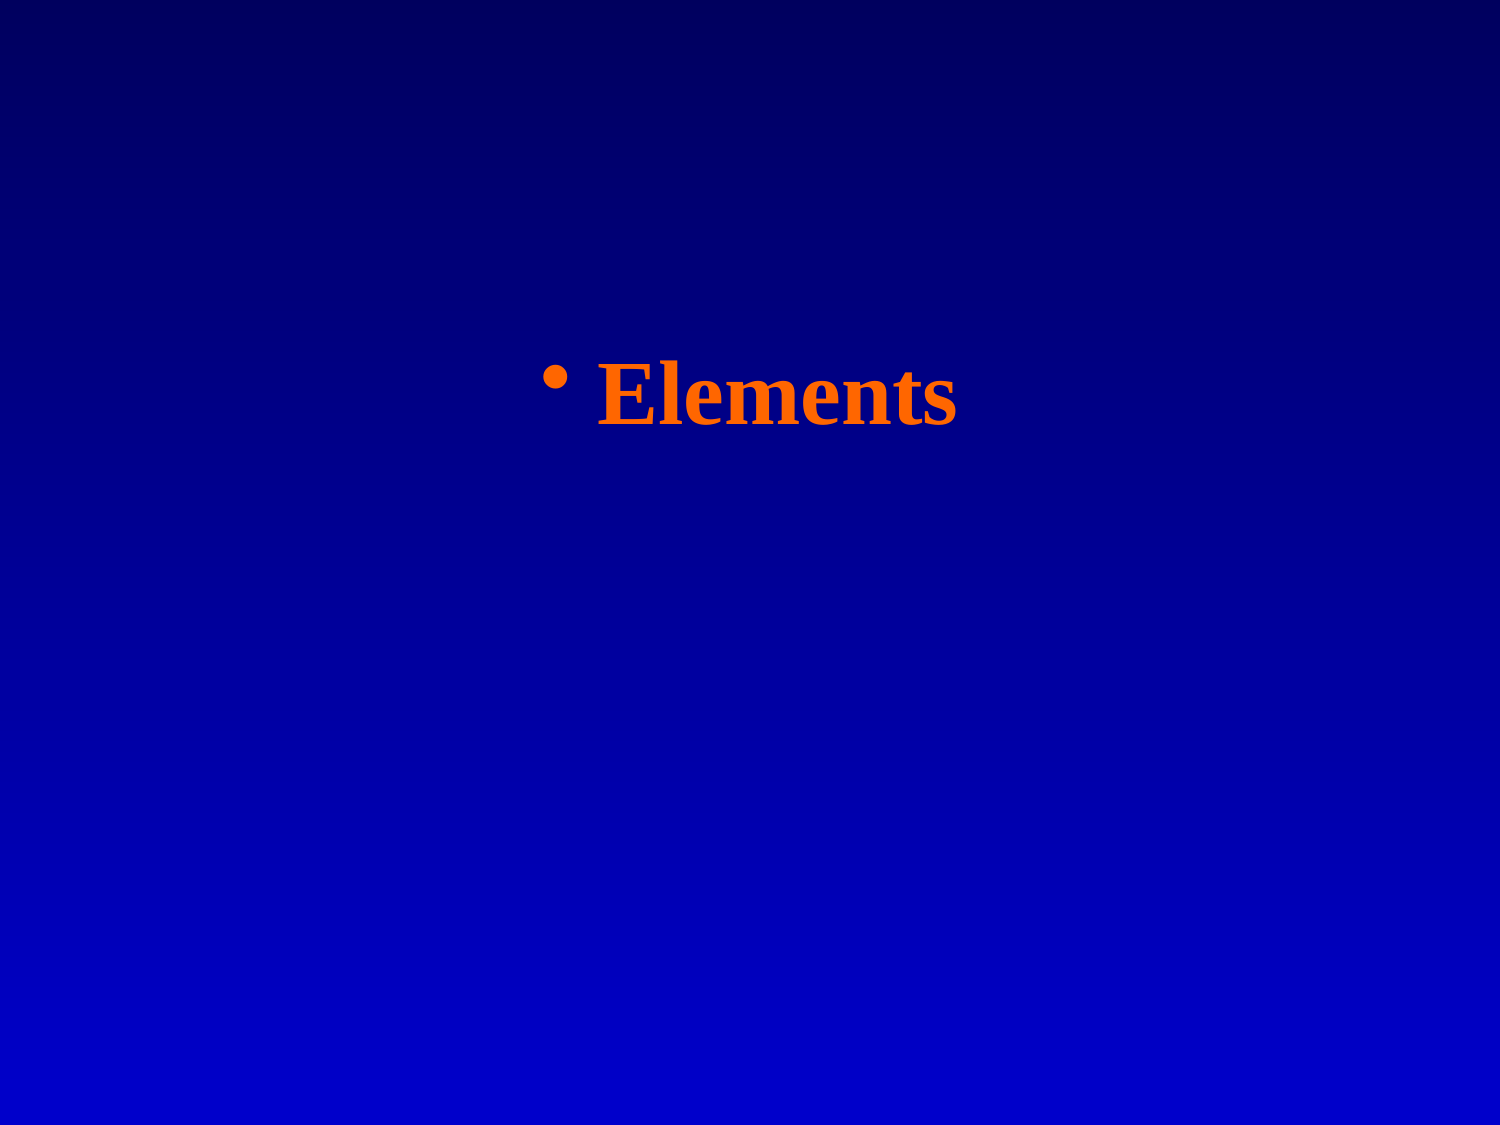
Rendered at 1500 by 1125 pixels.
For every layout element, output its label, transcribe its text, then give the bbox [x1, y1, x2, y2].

list Elements [0, 324, 1500, 1001]
